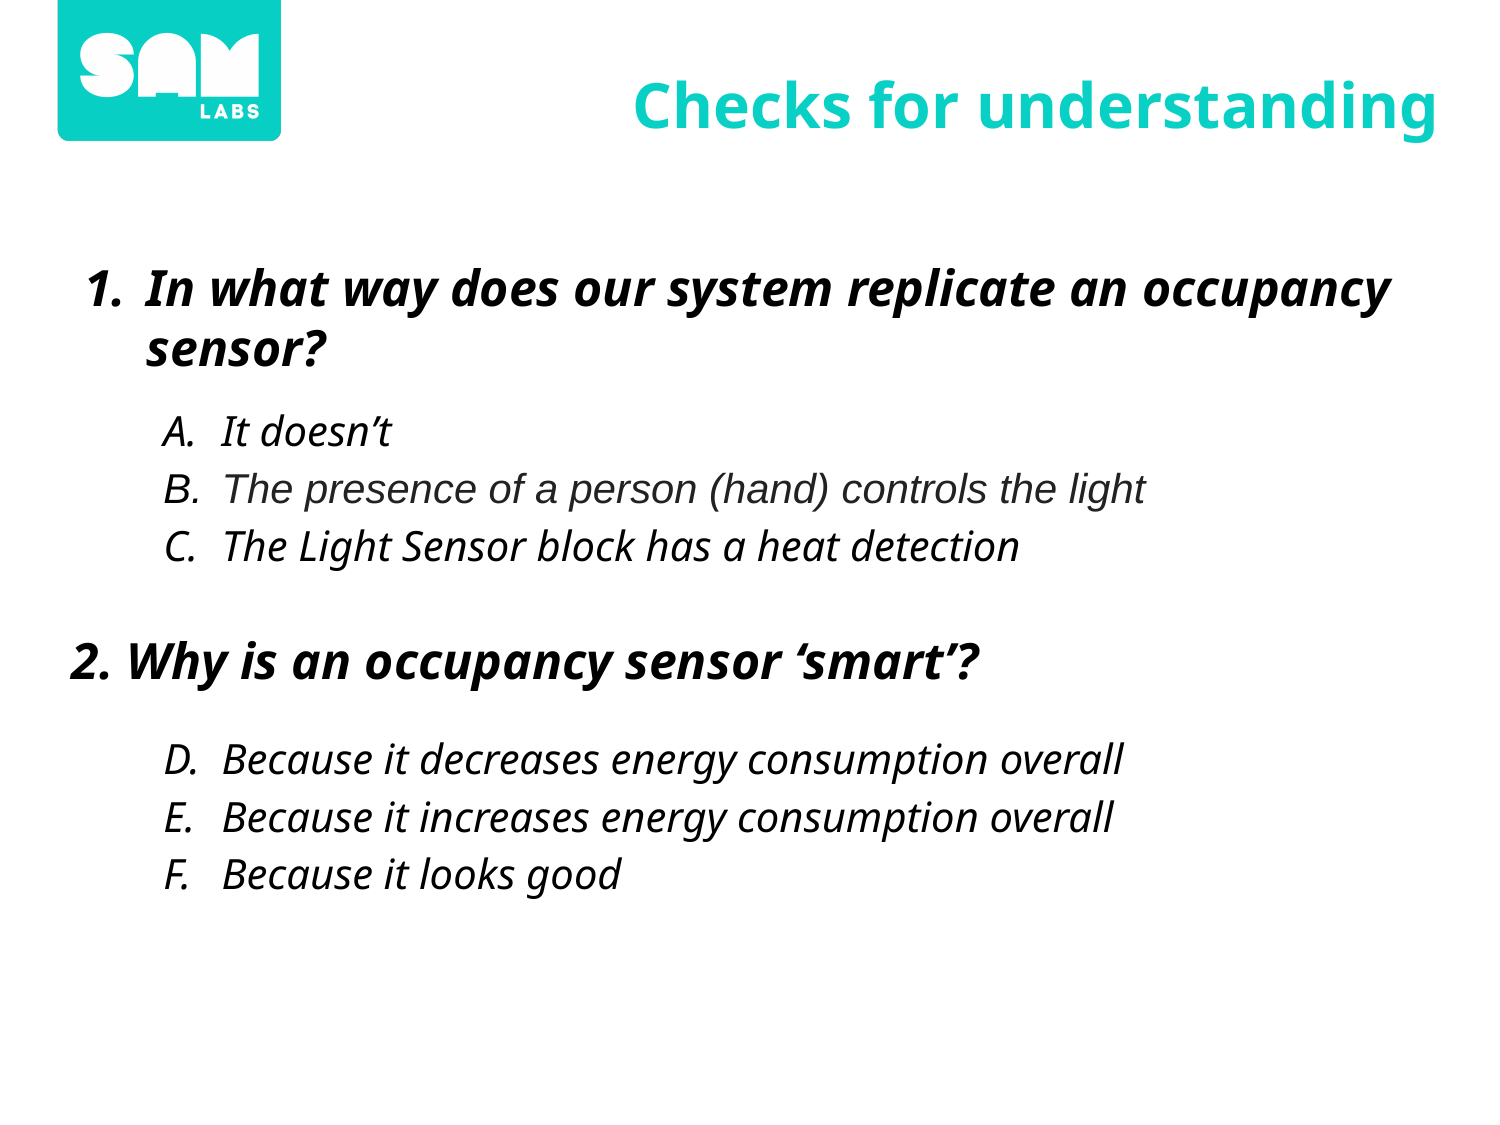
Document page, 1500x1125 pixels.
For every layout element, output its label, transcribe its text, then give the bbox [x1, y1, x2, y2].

picture [0, 0, 281, 142]
text_box Checks for understanding [286, 39, 1440, 142]
text_box In what way does our system replicate an occupancy sensor? It doesn’t The presence of a person (hand) controls the light The Light Sensor block has a heat detection 2. Why is an occupancy sensor ‘smart’? Because it decreases energy consumption overall Because it increases energy consumption overall Because it looks good [56, 384, 1485, 990]
